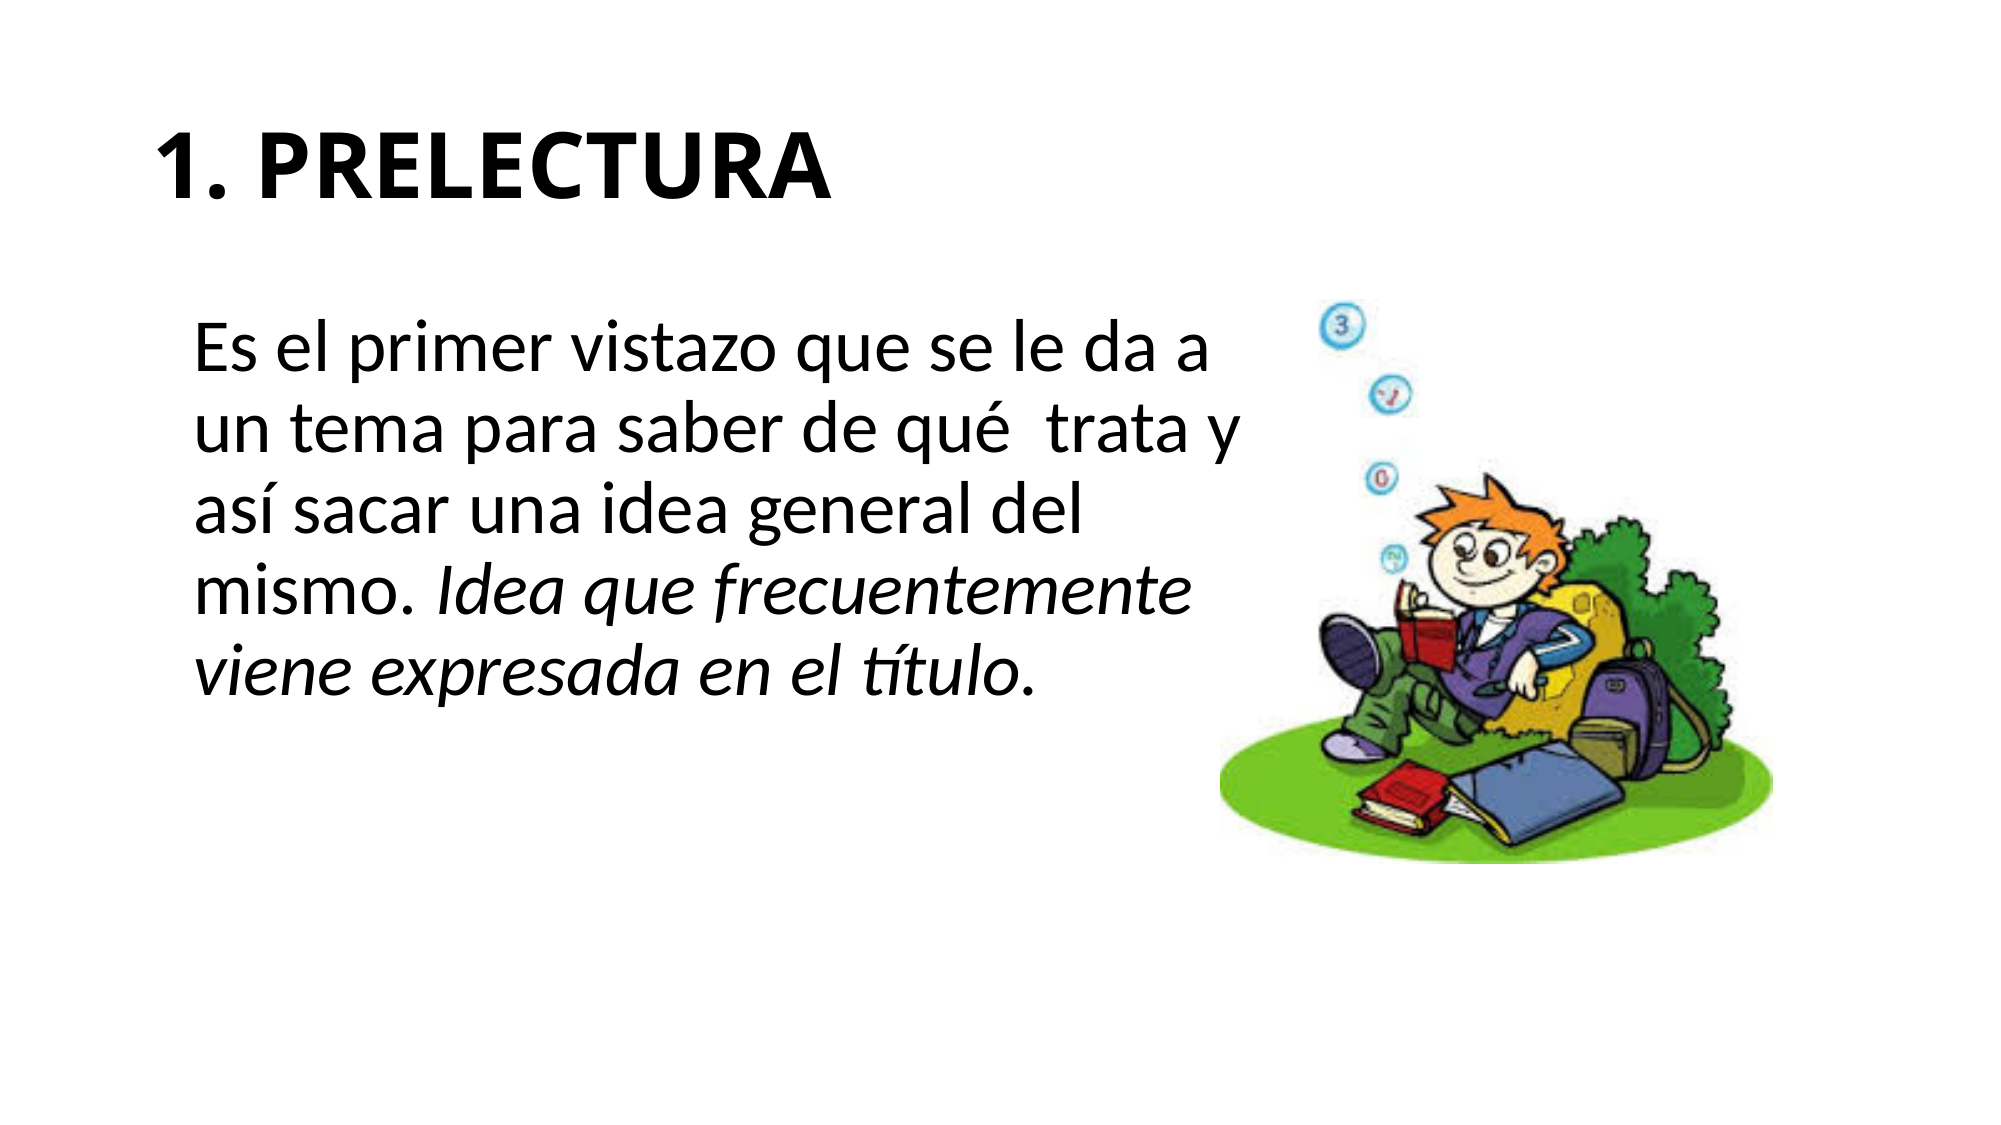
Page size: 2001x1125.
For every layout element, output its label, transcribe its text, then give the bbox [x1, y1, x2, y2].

picture [1220, 299, 1773, 864]
list Es el primer vistazo que se le da a un tema para saber de qué trata y así sacar una idea general del mismo. Idea que frecuentemente viene expresada en el título. [178, 299, 1300, 1014]
title 1. PRELECTURA [137, 59, 1863, 278]
